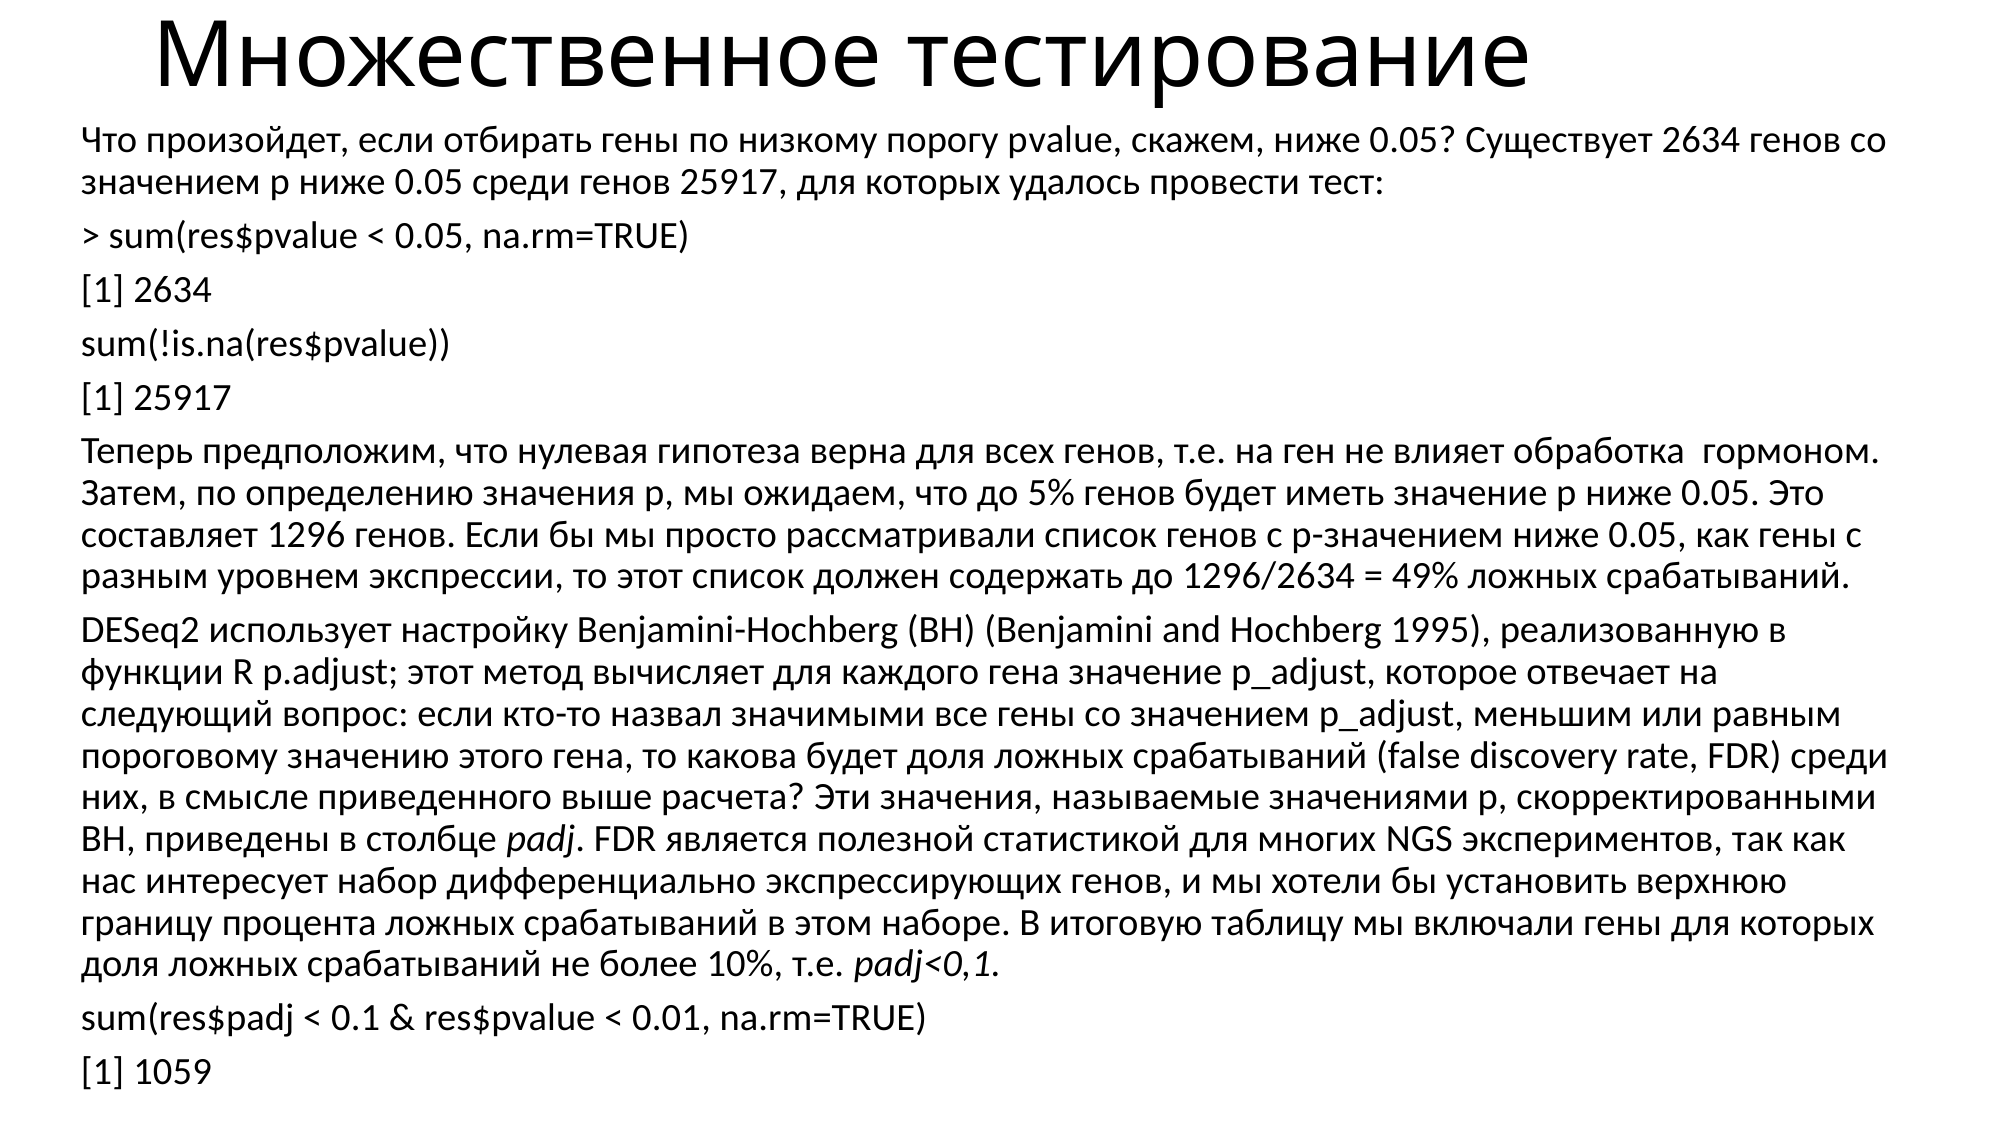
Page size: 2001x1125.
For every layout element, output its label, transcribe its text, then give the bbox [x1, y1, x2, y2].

title Множественное тестирование [137, 0, 1863, 112]
list Что произойдет, если отбирать гены по низкому порогу pvalue, скажем, ниже 0.05? Существует 2634 генов со значением р ниже 0.05 среди генов 25917, для которых удалось провести тест: > sum(res$pvalue < 0.05, na.rm=TRUE) [1] 2634 sum(!is.na(res$pvalue)) [1] 25917 Теперь предположим, что нулевая гипотеза верна для всех генов, т.е. на ген не влияет обработка гормоном. Затем, по определению значения p, мы ожидаем, что до 5% генов будет иметь значение p ниже 0.05. Это составляет 1296 генов. Если бы мы просто рассматривали список генов с p-значением ниже 0.05, как гены с разным уровнем экспрессии, то этот список должен содержать до 1296/2634 = 49% ложных срабатываний. DESeq2 использует настройку Benjamini-Hochberg (BH) (Benjamini and Hochberg 1995), реализованную в функции R p.adjust; этот метод вычисляет для каждого гена значение p_adjust, которое отвечает на следующий вопрос: если кто-то назвал значимыми все гены со значением p_adjust, меньшим или равным пороговому значению этого гена, то какова будет доля ложных срабатываний (false discovery rate, FDR) среди них, в смысле приведенного выше расчета? Эти значения, называемые значениями p, скорректированными BH, приведены в столбце padj. FDR является полезной статистикой для многих NGS экспериментов, так как нас интересует набор дифференциально экспрессирующих генов, и мы хотели бы установить верхнюю границу процента ложных срабатываний в этом наборе. В итоговую таблицу мы включали гены для которых доля ложных срабатываний не более 10%, т.е. padj<0,1. sum(res$padj < 0.1 & res$pvalue < 0.01, na.rm=TRUE) [1] 1059 [65, 112, 1918, 1106]
